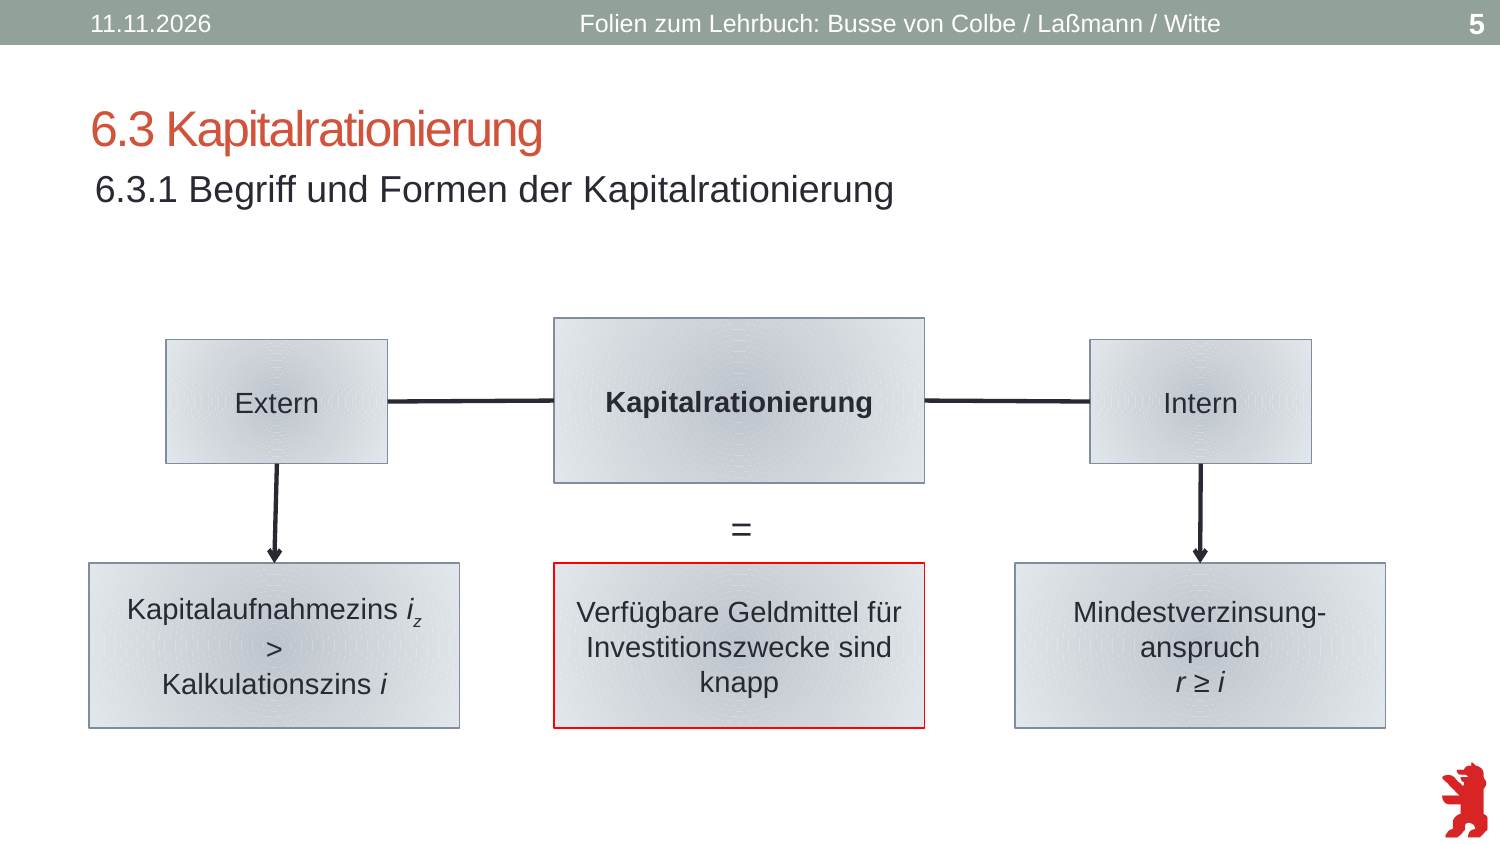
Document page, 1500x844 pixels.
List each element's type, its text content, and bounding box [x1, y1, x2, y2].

picture [1434, 760, 1500, 844]
footer Folien zum Lehrbuch: Busse von Colbe / Laßmann / Witte [562, 2, 1238, 43]
text_box Kapitalaufnahmezins iz > Kalkulationszins i [88, 562, 460, 729]
text_box Intern [1089, 339, 1312, 464]
title 6.3 Kapitalrationierung [75, 65, 1425, 188]
text_box Mindestverzinsung-anspruch r ≥ i [1014, 562, 1386, 729]
text_box Kapitalrationierung [553, 317, 925, 484]
text_box Extern [165, 339, 388, 464]
text_box Verfügbare Geldmittel für Investitionszwecke sind knapp [553, 562, 925, 729]
text_box = [715, 497, 768, 558]
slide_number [75, 2, 550, 43]
slide_number 5 [1325, 2, 1500, 43]
text_box 6.3.1 Begriff und Formen der Kapitalrationierung [80, 157, 910, 217]
